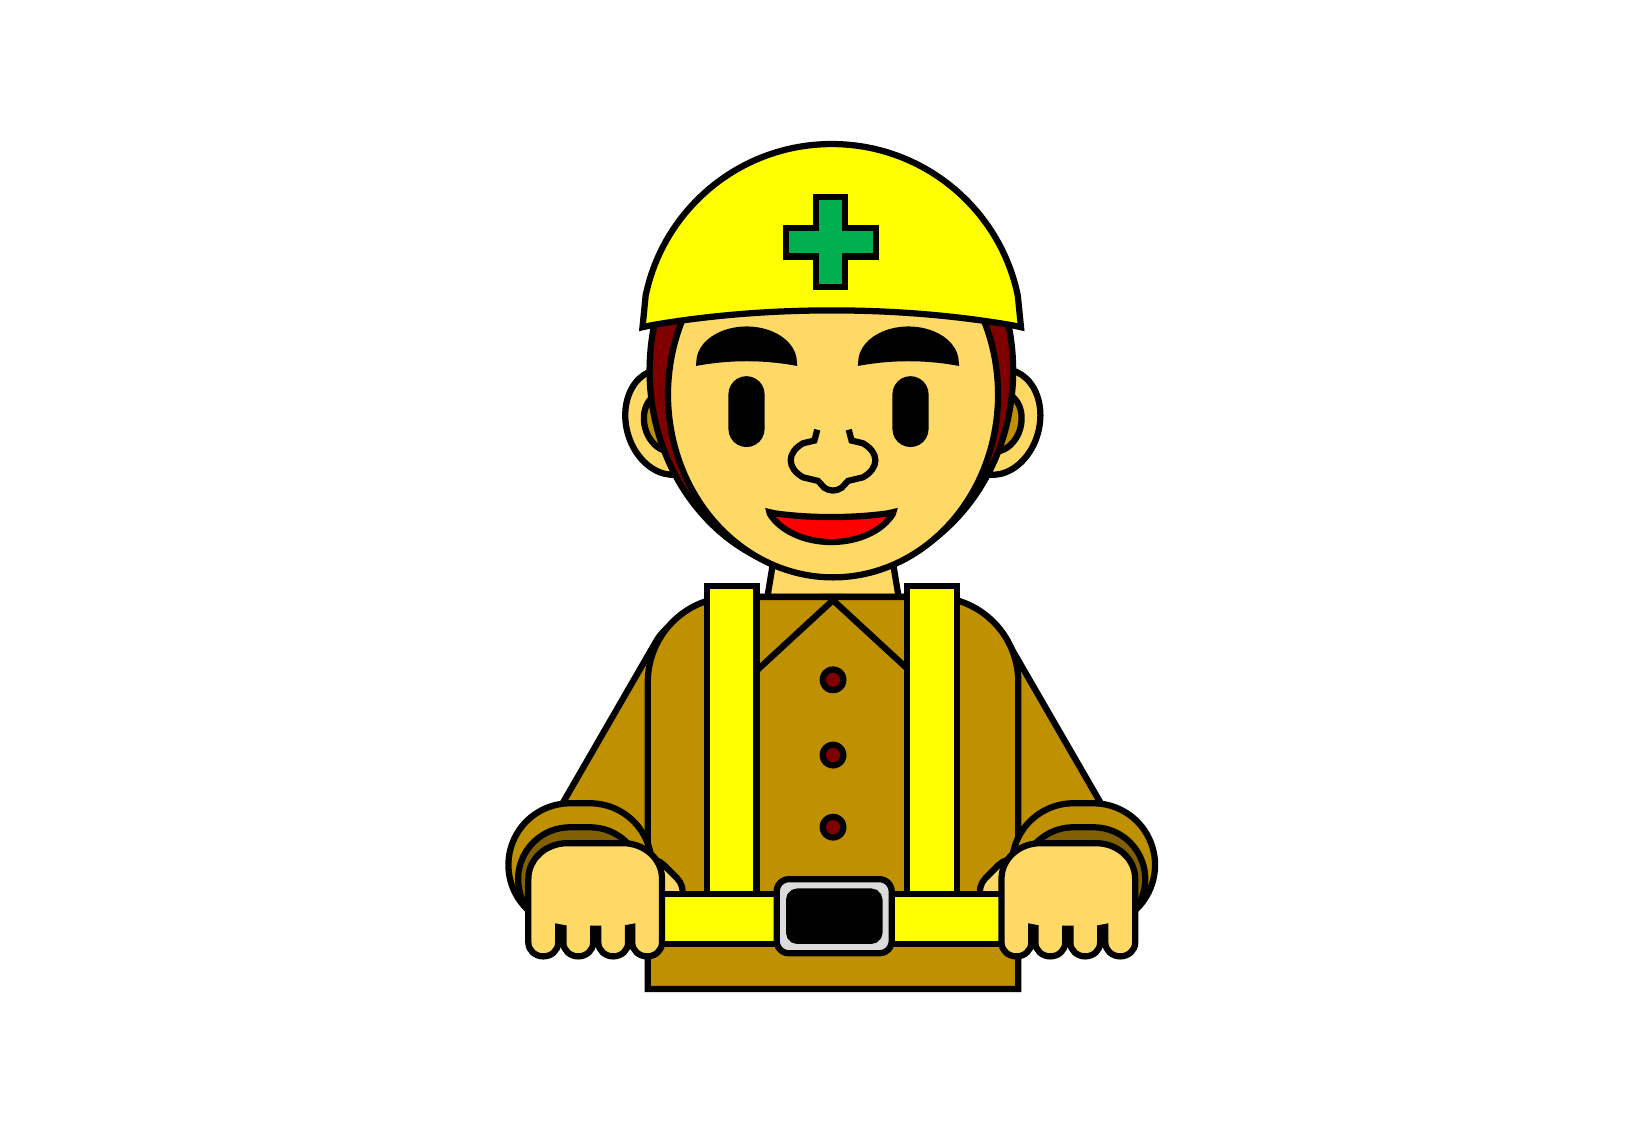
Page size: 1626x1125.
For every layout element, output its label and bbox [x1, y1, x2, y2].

text_box [508, 143, 1156, 990]
